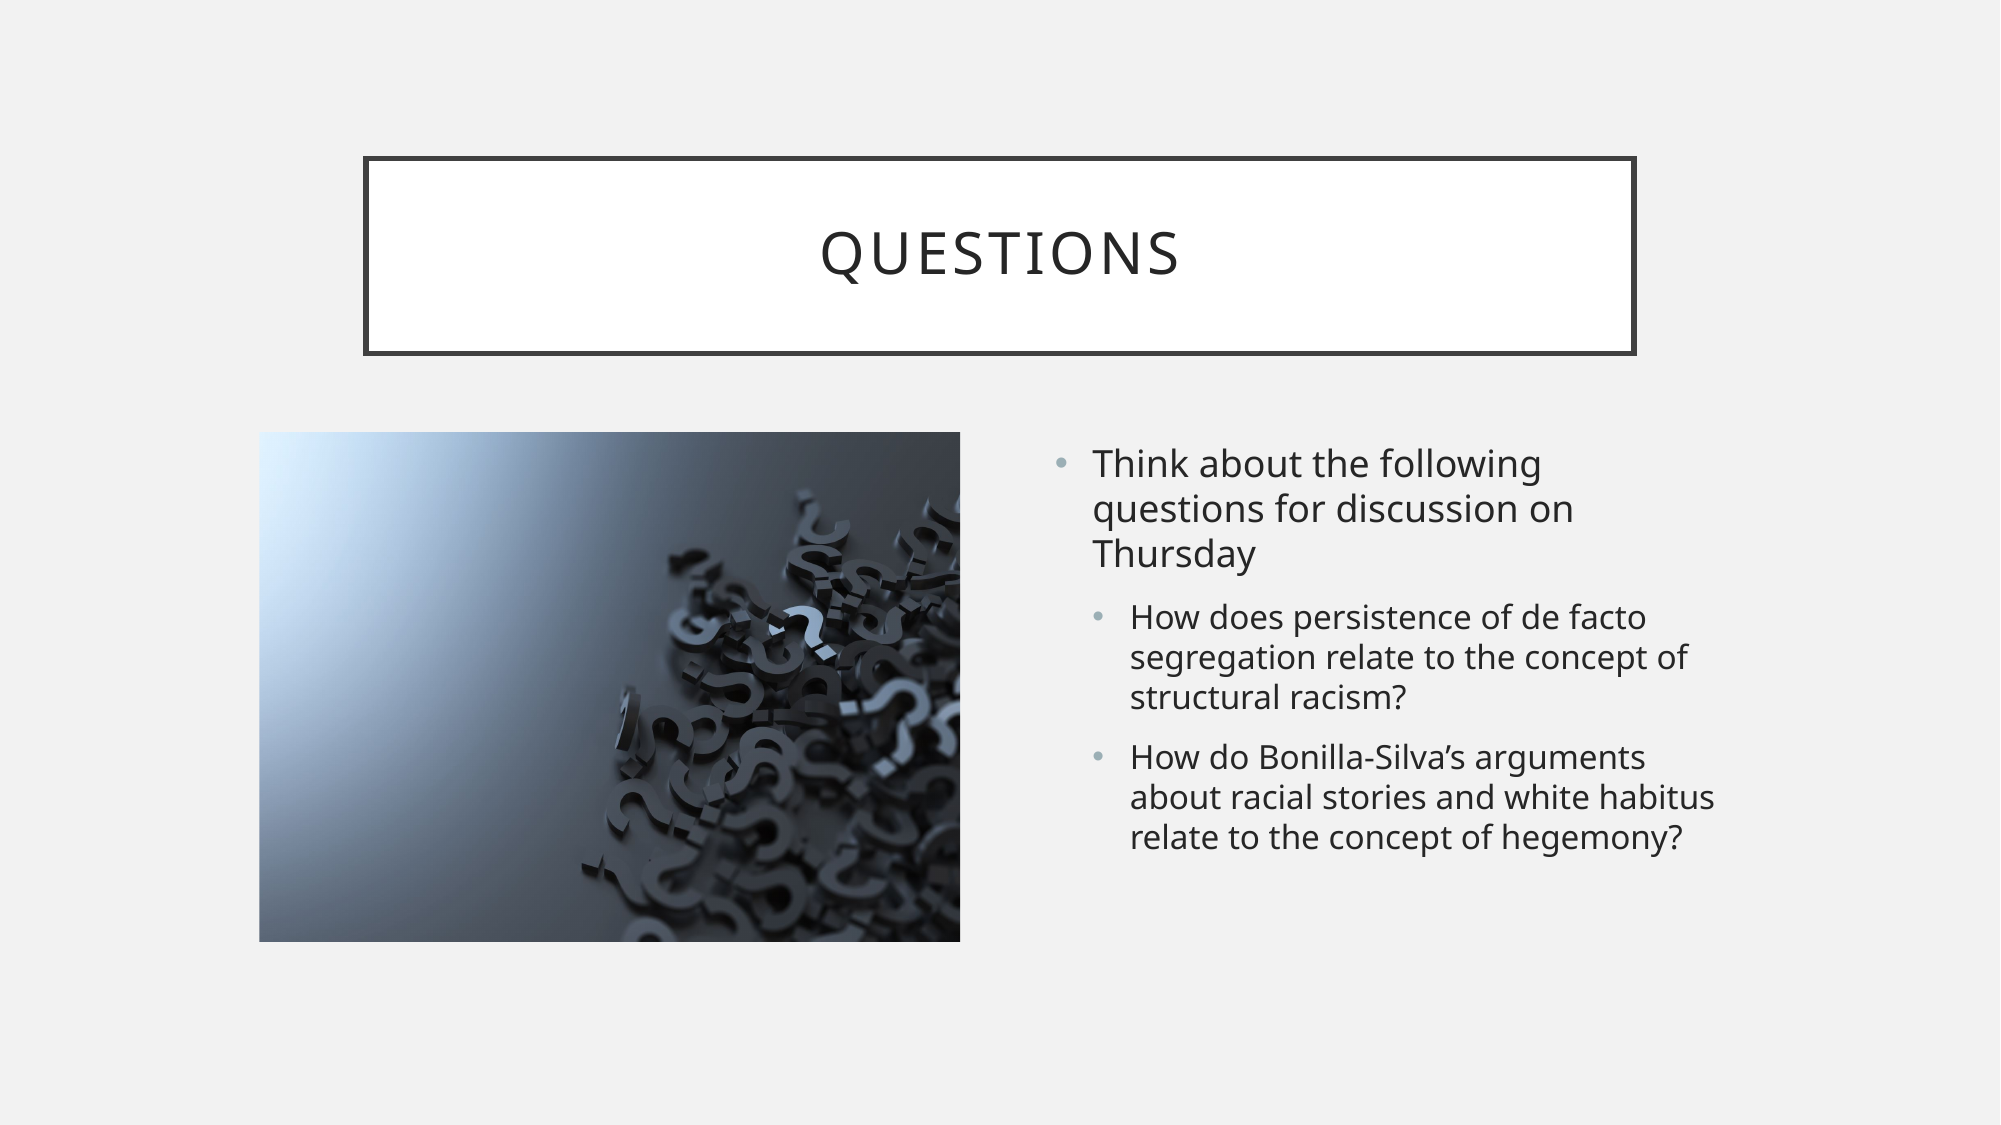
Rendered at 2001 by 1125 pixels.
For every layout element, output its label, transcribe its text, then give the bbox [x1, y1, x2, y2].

list Think about the following questions for discussion on Thursday How does persistence of de facto segregation relate to the concept of structural racism? How do Bonilla-Silva’s arguments about racial stories and white habitus relate to the concept of hegemony? [1039, 432, 1741, 942]
title Questions [363, 156, 1637, 356]
picture [259, 432, 961, 942]
